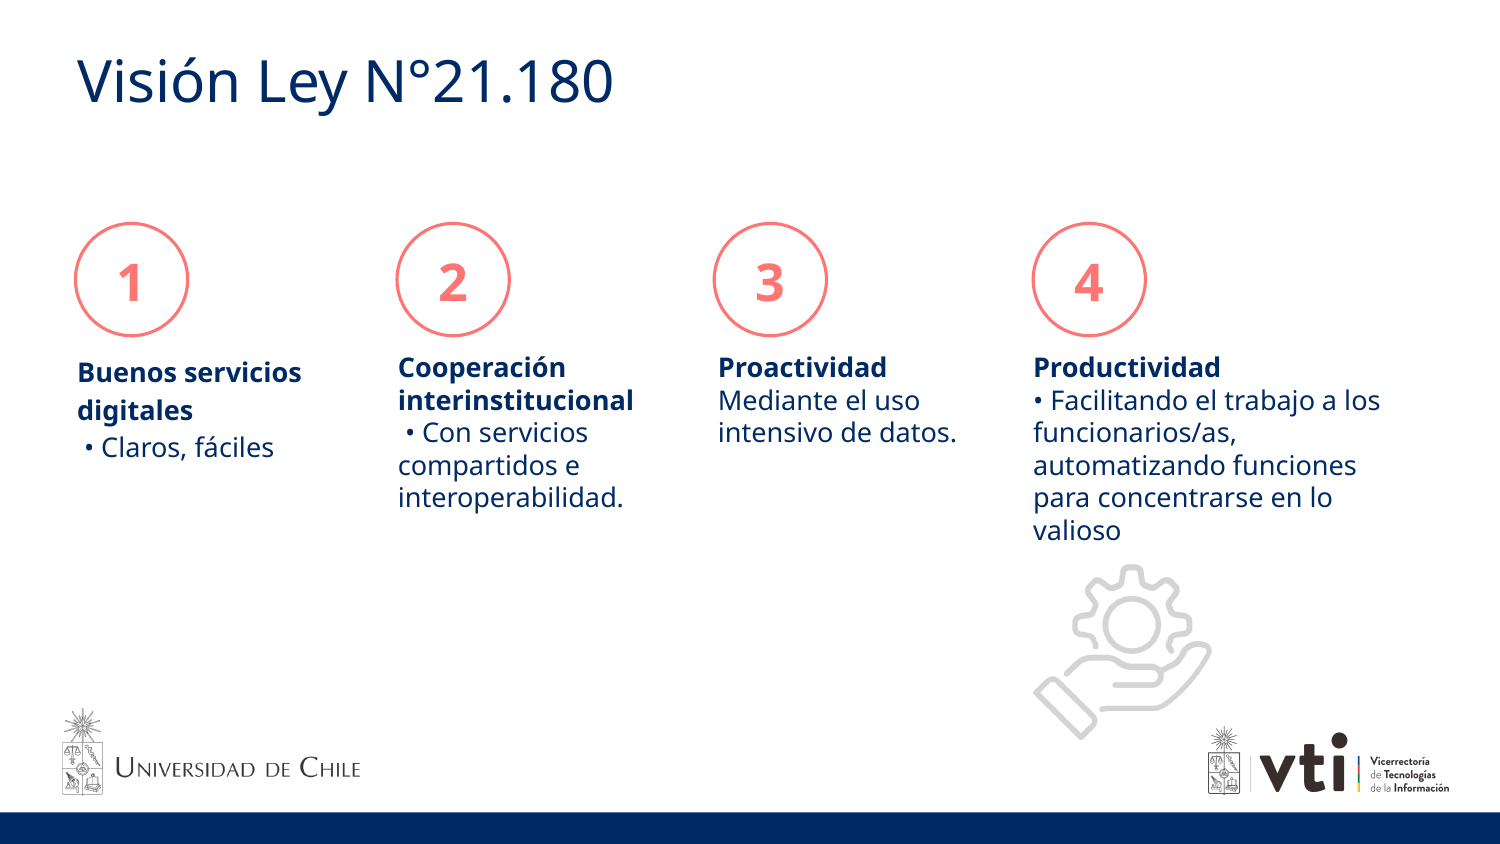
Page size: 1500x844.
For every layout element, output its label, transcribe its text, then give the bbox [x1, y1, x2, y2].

text_box Proactividad Mediante el uso intensivo de datos. [702, 335, 977, 464]
text_box Buenos servicios digitales • Claros, fáciles [62, 335, 382, 478]
picture [62, 708, 360, 796]
text_box [75, 223, 188, 336]
picture [1032, 562, 1449, 795]
text_box 3 [740, 234, 808, 309]
text_box 2 [423, 234, 491, 309]
text_box [714, 223, 827, 336]
text_box 1 [101, 234, 169, 309]
text_box Productividad • Facilitando el trabajo a los funcionarios/as, automatizando funciones para concentrarse en lo valioso [1018, 335, 1414, 561]
text_box 4 [1059, 234, 1127, 309]
text_box [1033, 223, 1146, 336]
text_box [397, 223, 510, 336]
text_box Visión Ley N°21.180 [62, 39, 1329, 119]
text_box Cooperación interinstitucional • Con servicios compartidos e interoperabilidad. [382, 335, 697, 529]
